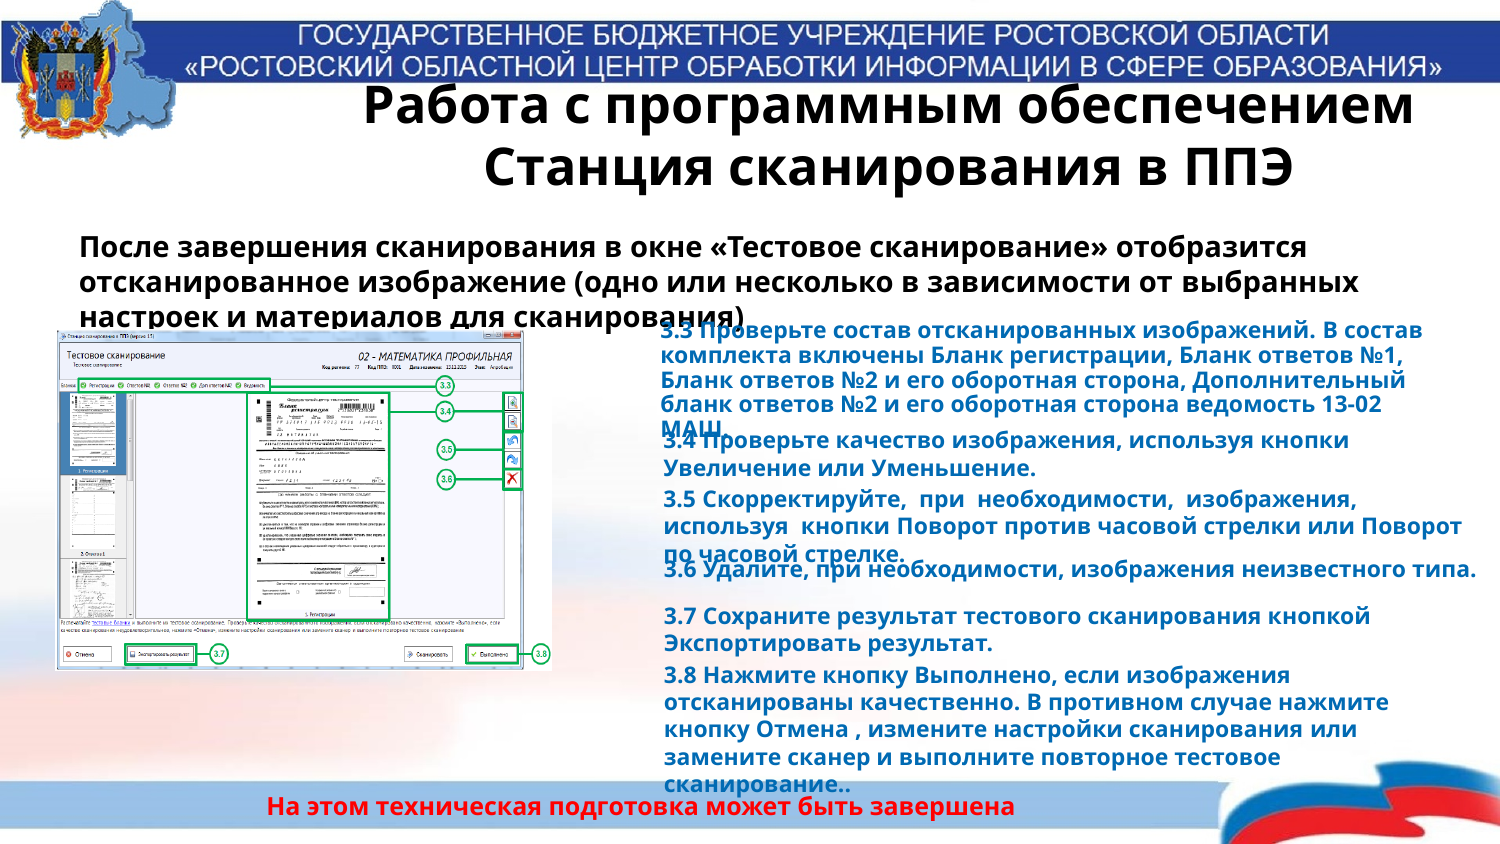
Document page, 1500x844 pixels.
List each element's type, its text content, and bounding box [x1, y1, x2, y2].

text_box 3.8 Нажмите кнопку Выполнено, если изображения отсканированы качественно. В противном случае нажмите кнопку Отмена , измените настройки сканирования или замените сканер и выполните повторное тестовое сканирование.. [656, 656, 1476, 802]
text_box 3.6 Удалите, при необходимости, изображения неизвестного типа. [656, 550, 1500, 586]
text_box 3.4 Проверьте качество изображения, используя кнопки Увеличение или Уменьшение. [655, 421, 1500, 480]
text_box 3.5 Скорректируйте, при необходимости, изображения, используя кнопки Поворот против часовой стрелки или Поворот по часовой стрелке. [655, 480, 1500, 571]
text_box 3.7 Сохраните результат тестового сканирования кнопкой Экспортировать результат. [656, 597, 1432, 656]
picture [0, 0, 1500, 844]
text_box На этом техническая подготовка может быть завершена [164, 785, 1119, 826]
text_box Работа с программным обеспечением Станция сканирования в ППЭ [316, 82, 1463, 186]
list 3.3 Проверьте состав отсканированных изображений. В состав комплекта включены Бланк регистрации, Бланк ответов №1, Бланк ответов №2 и его оборотная сторона, Дополнительный бланк ответов №2 и его оборотная сторона ведомость 13-02 МАШ. [649, 313, 1456, 425]
text_box После завершения сканирования в окне «Тестовое сканирование» отобразится отсканированное изображение (одно или несколько в зависимости от выбранных настроек и материалов для сканирования) [71, 224, 1389, 338]
